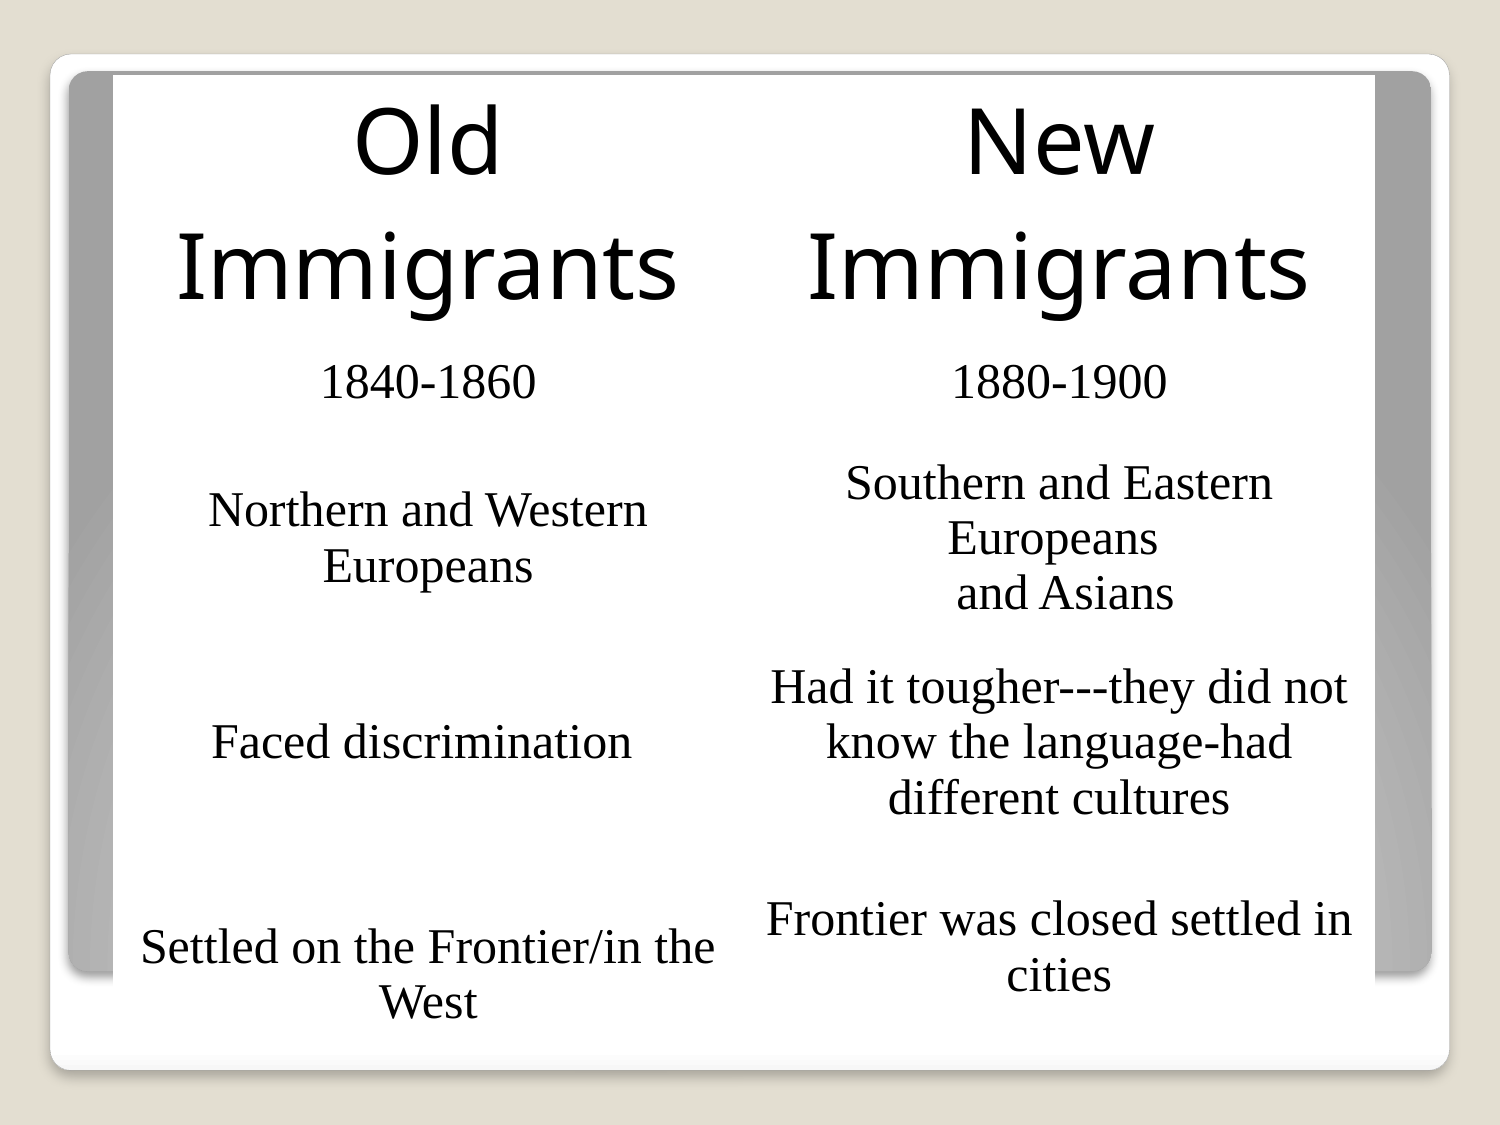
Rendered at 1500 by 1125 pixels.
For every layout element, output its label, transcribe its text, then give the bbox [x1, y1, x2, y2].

table_cell 1880-1900 [744, 328, 1375, 435]
table_cell Had it tougher---they did not know the language-had different cultures [744, 640, 1375, 844]
table_header Old Immigrants [113, 75, 744, 328]
table_cell 1840-1860 [113, 328, 744, 435]
table_header New Immigrants [744, 75, 1375, 328]
table_cell Northern and Western Europeans [113, 435, 744, 640]
table_cell Settled on the Frontier/in the West [113, 844, 744, 1049]
table_cell Southern and Eastern Europeans and Asians [744, 435, 1375, 640]
table_cell Frontier was closed settled in cities [744, 844, 1375, 1049]
table_cell Faced discrimination [113, 640, 744, 844]
